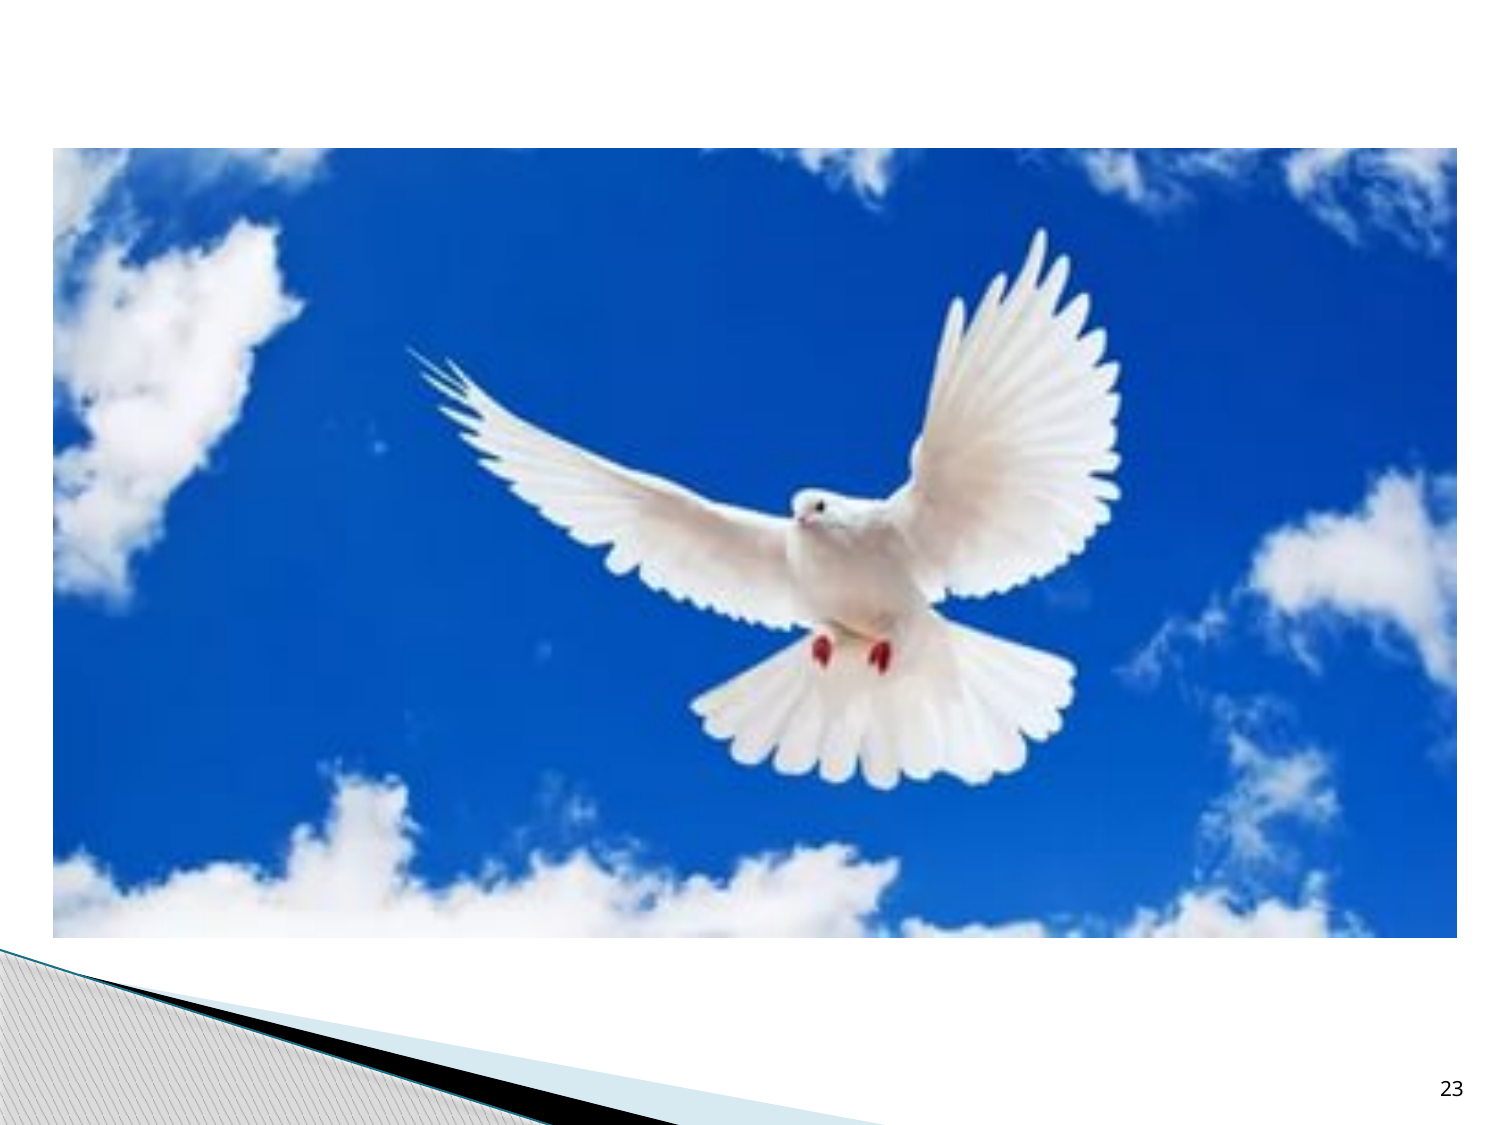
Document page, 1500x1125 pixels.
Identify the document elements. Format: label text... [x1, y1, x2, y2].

slide_number 23 [1418, 1051, 1479, 1112]
picture [52, 147, 1457, 939]
